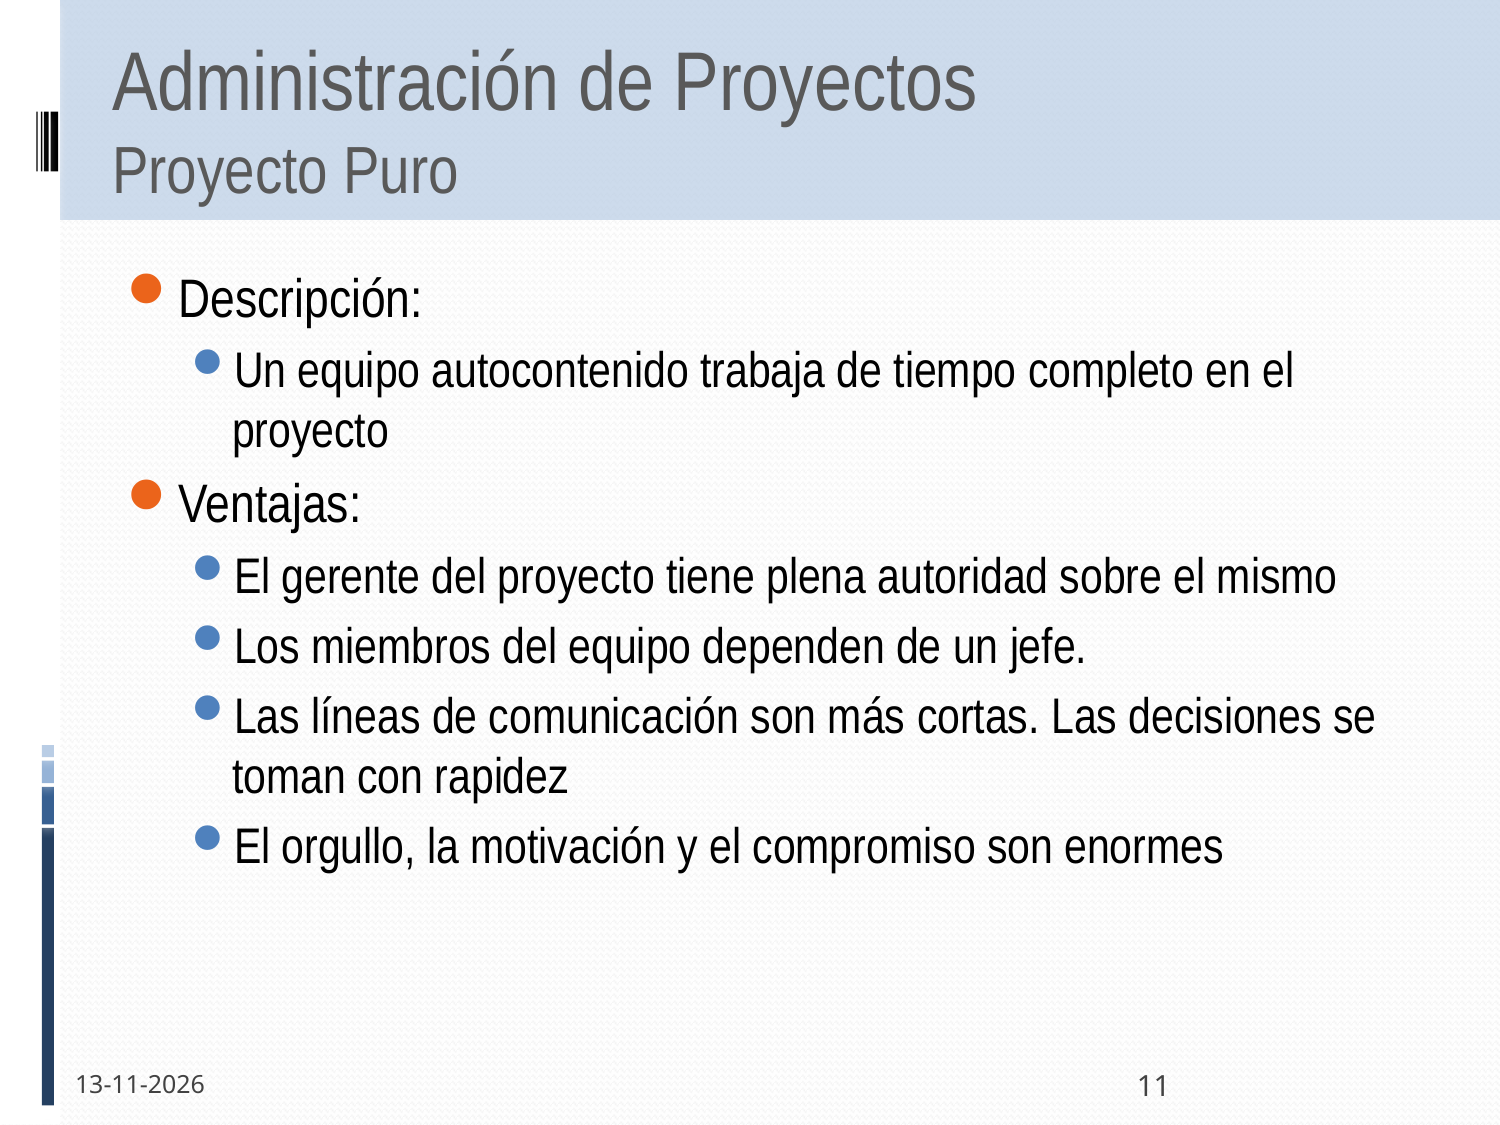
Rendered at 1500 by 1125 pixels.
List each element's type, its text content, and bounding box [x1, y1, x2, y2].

slide_number 11 [1045, 1046, 1171, 1107]
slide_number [75, 1042, 243, 1103]
title Administración de Proyectos Proyecto Puro [111, 18, 1436, 207]
list Descripción: Un equipo autocontenido trabaja de tiempo completo en el proyecto Ventajas: El gerente del proyecto tiene plena autoridad sobre el mismo Los miembros del equipo dependen de un jefe. Las líneas de comunicación son más cortas. Las decisiones se toman con rapidez El orgullo, la motivación y el compromiso son enormes [111, 255, 1436, 1038]
